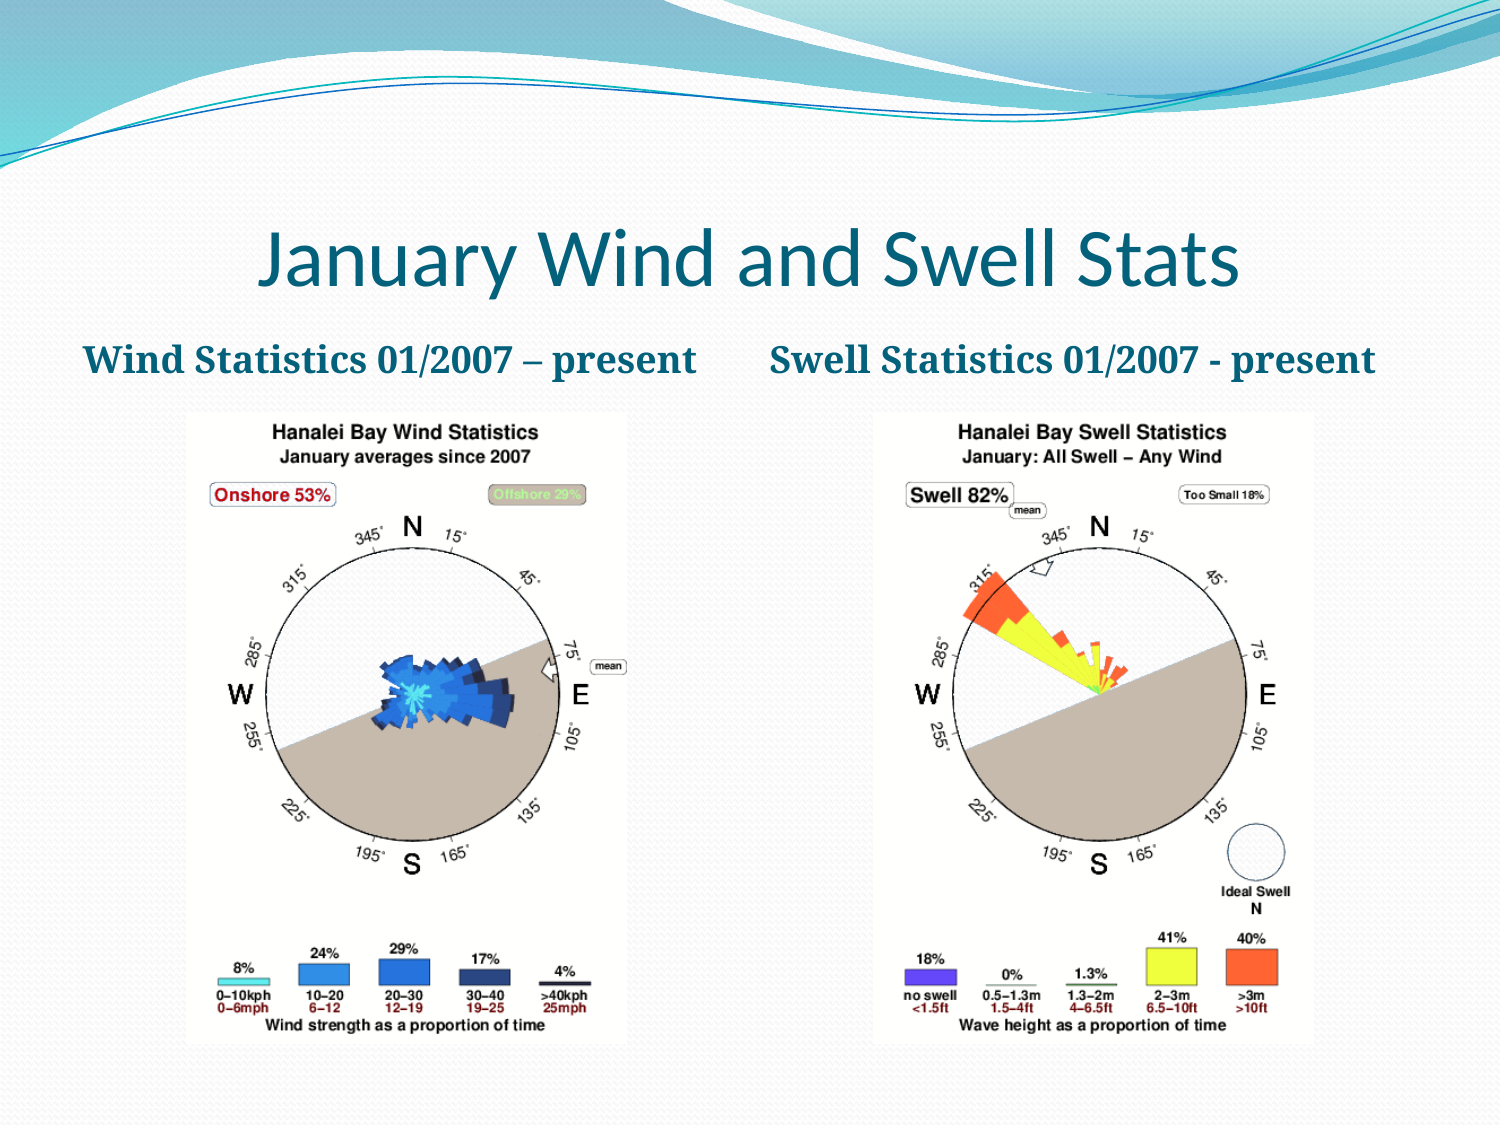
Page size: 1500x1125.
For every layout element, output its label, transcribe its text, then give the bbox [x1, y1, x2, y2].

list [873, 412, 1314, 1044]
list Swell Statistics 01/2007 - present [761, 305, 1425, 413]
title January Wind and Swell Stats [75, 115, 1425, 303]
list Wind Statistics 01/2007 – present [75, 304, 738, 413]
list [186, 412, 627, 1044]
